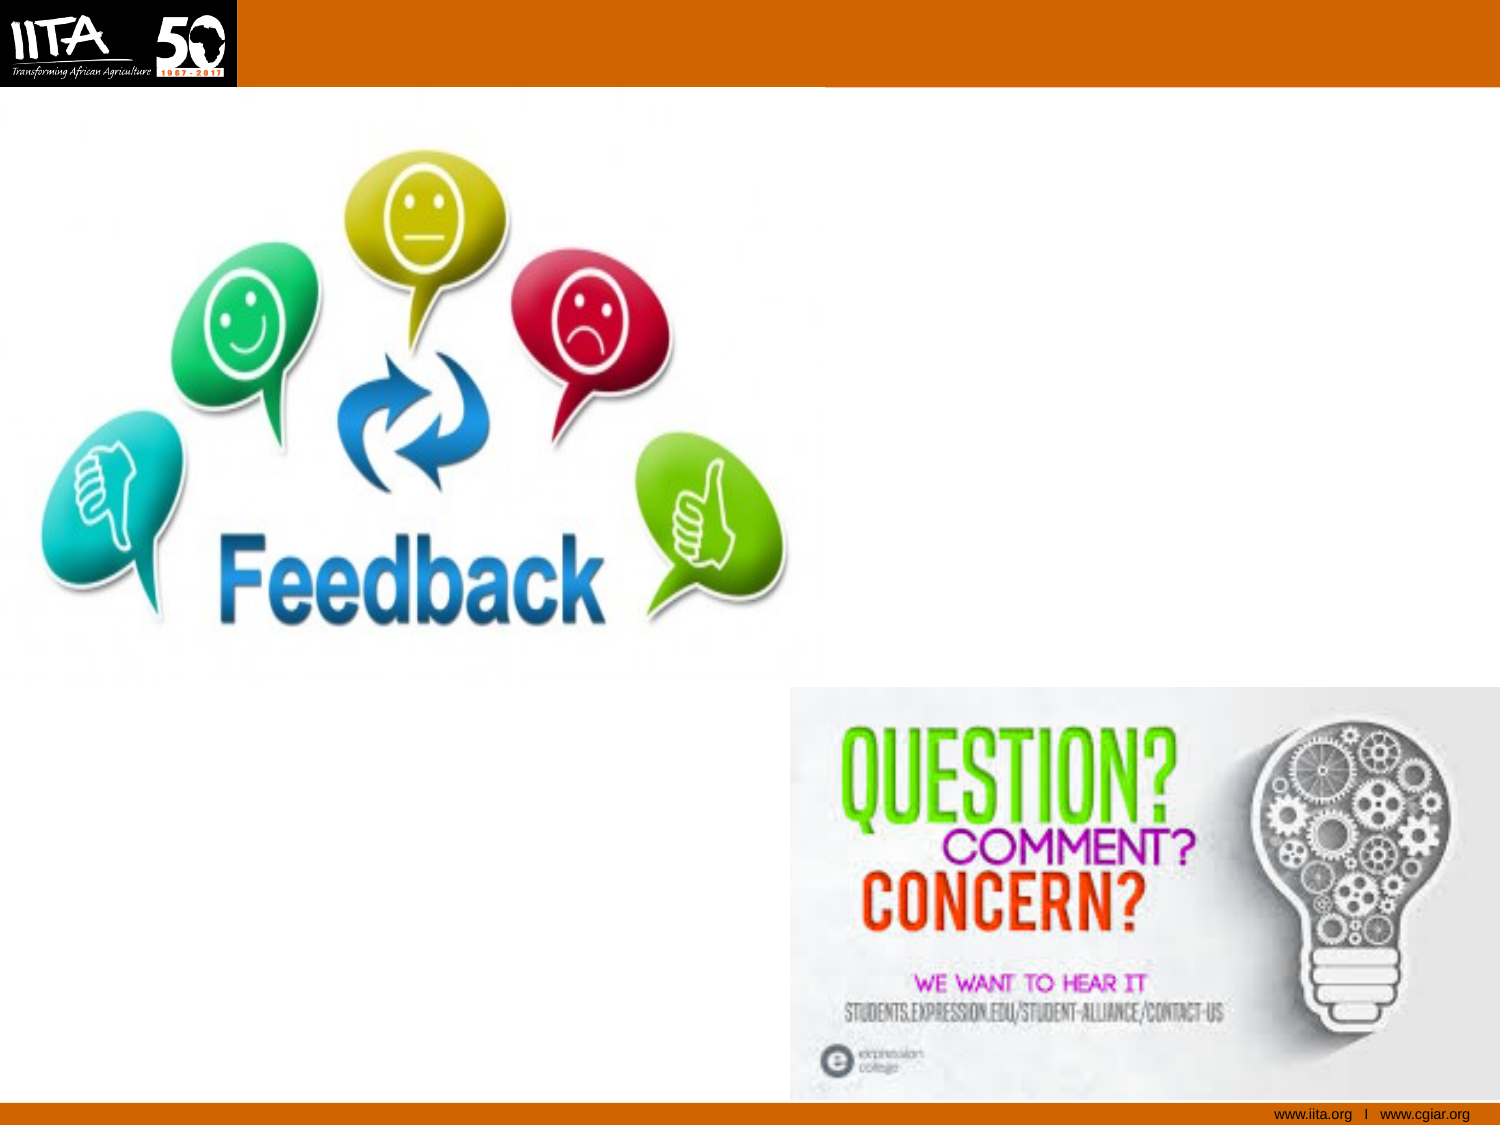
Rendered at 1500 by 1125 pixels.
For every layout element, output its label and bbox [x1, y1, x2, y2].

title [262, 0, 1475, 88]
picture [11, 15, 225, 79]
picture [790, 686, 1500, 1101]
list [0, 86, 826, 688]
